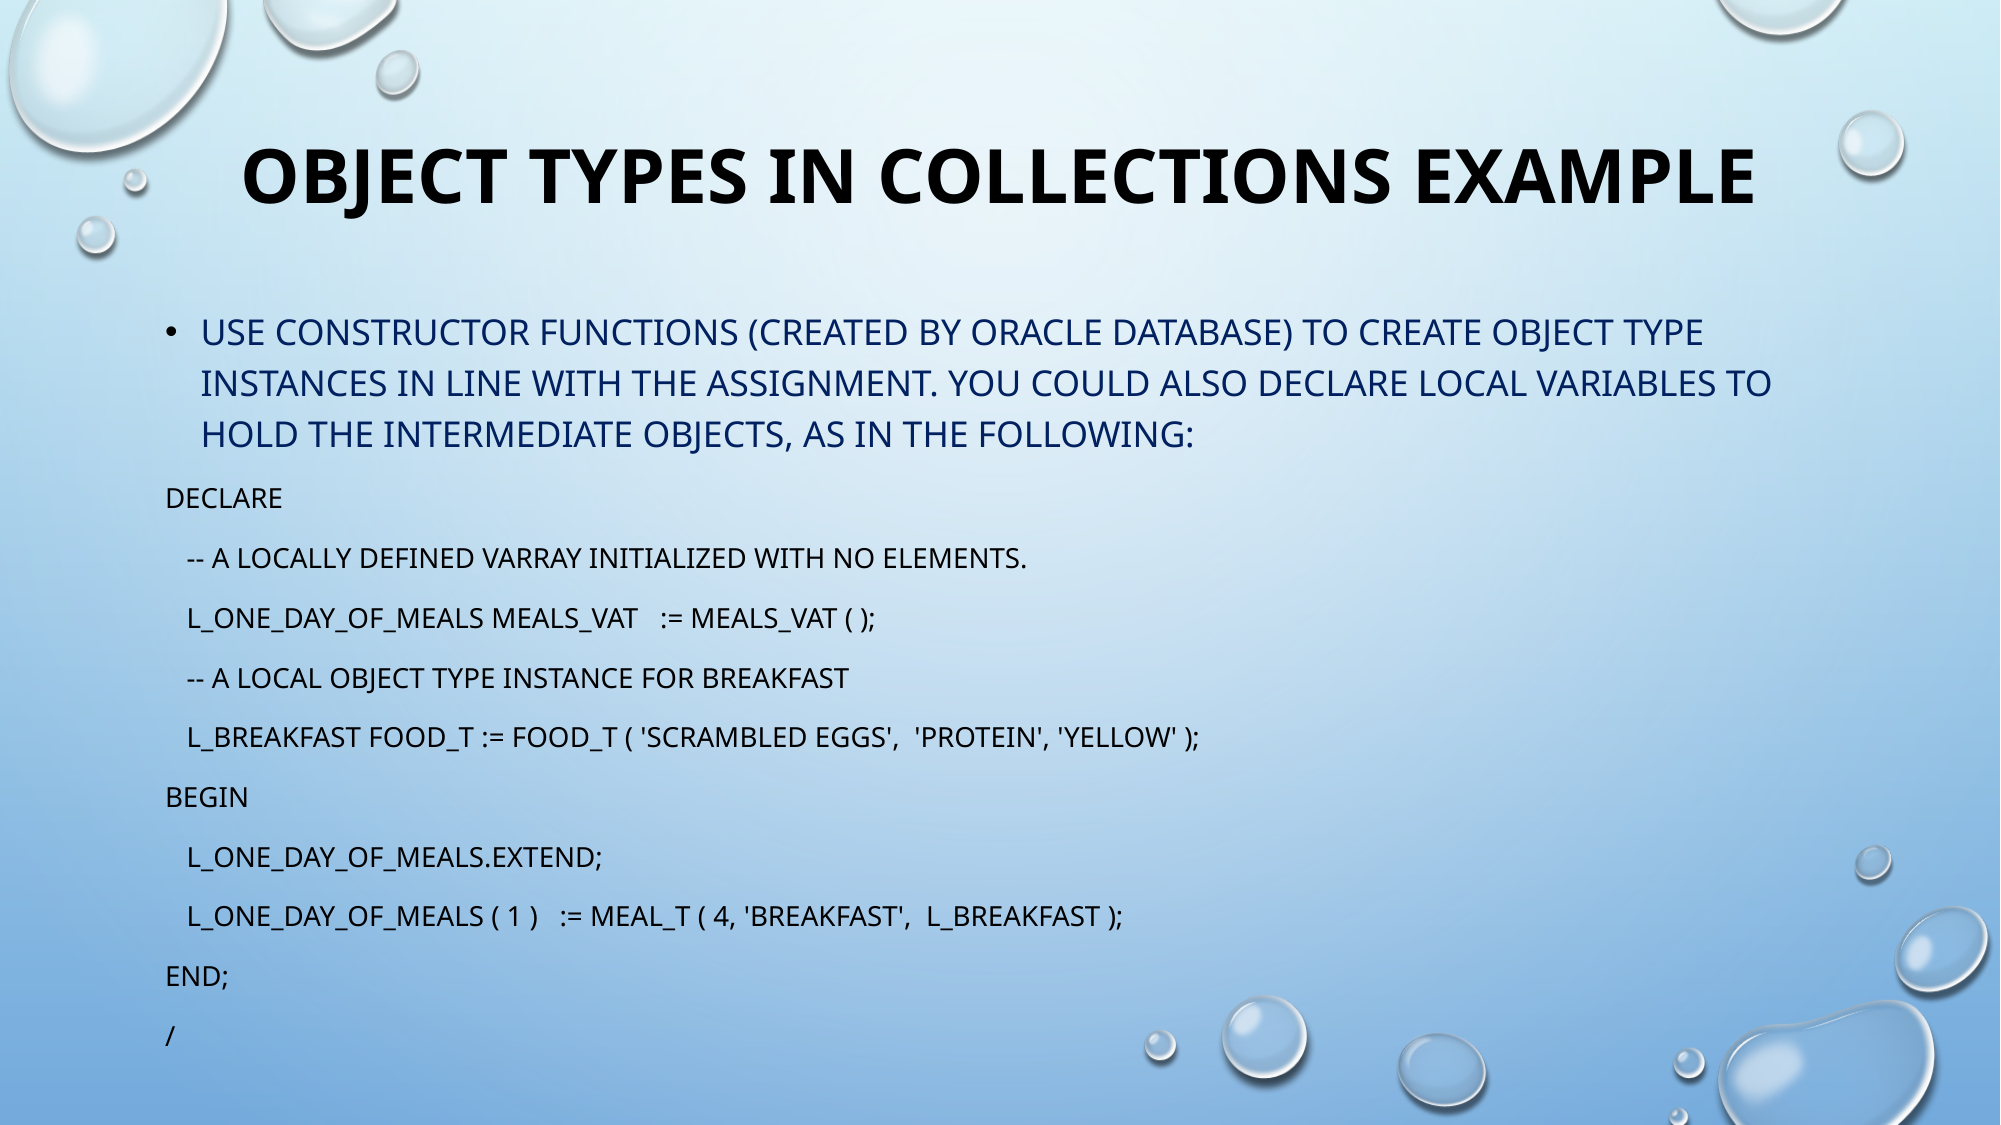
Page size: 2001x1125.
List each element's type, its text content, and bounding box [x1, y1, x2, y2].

picture [0, 0, 2000, 1125]
list use constructor functions (created by Oracle Database) to create object type instances in line with the assignment. you could also declare local variables to hold the intermediate objects, as in the following: DECLARE -- A locally defined varray initialized with no elements. l_one_day_of_meals meals_vat := meals_vat ( ); -- A local object type instance for breakfast l_breakfast food_t := food_t ( 'Scrambled Eggs', 'Protein', 'Yellow' ); BEGIN l_one_day_of_meals.EXTEND; l_one_day_of_meals ( 1 ) := meal_t ( 4, 'BREAKFAST', l_breakfast ); END; / [150, 293, 1851, 1065]
title Object Types in Collections Example [149, 101, 1851, 257]
